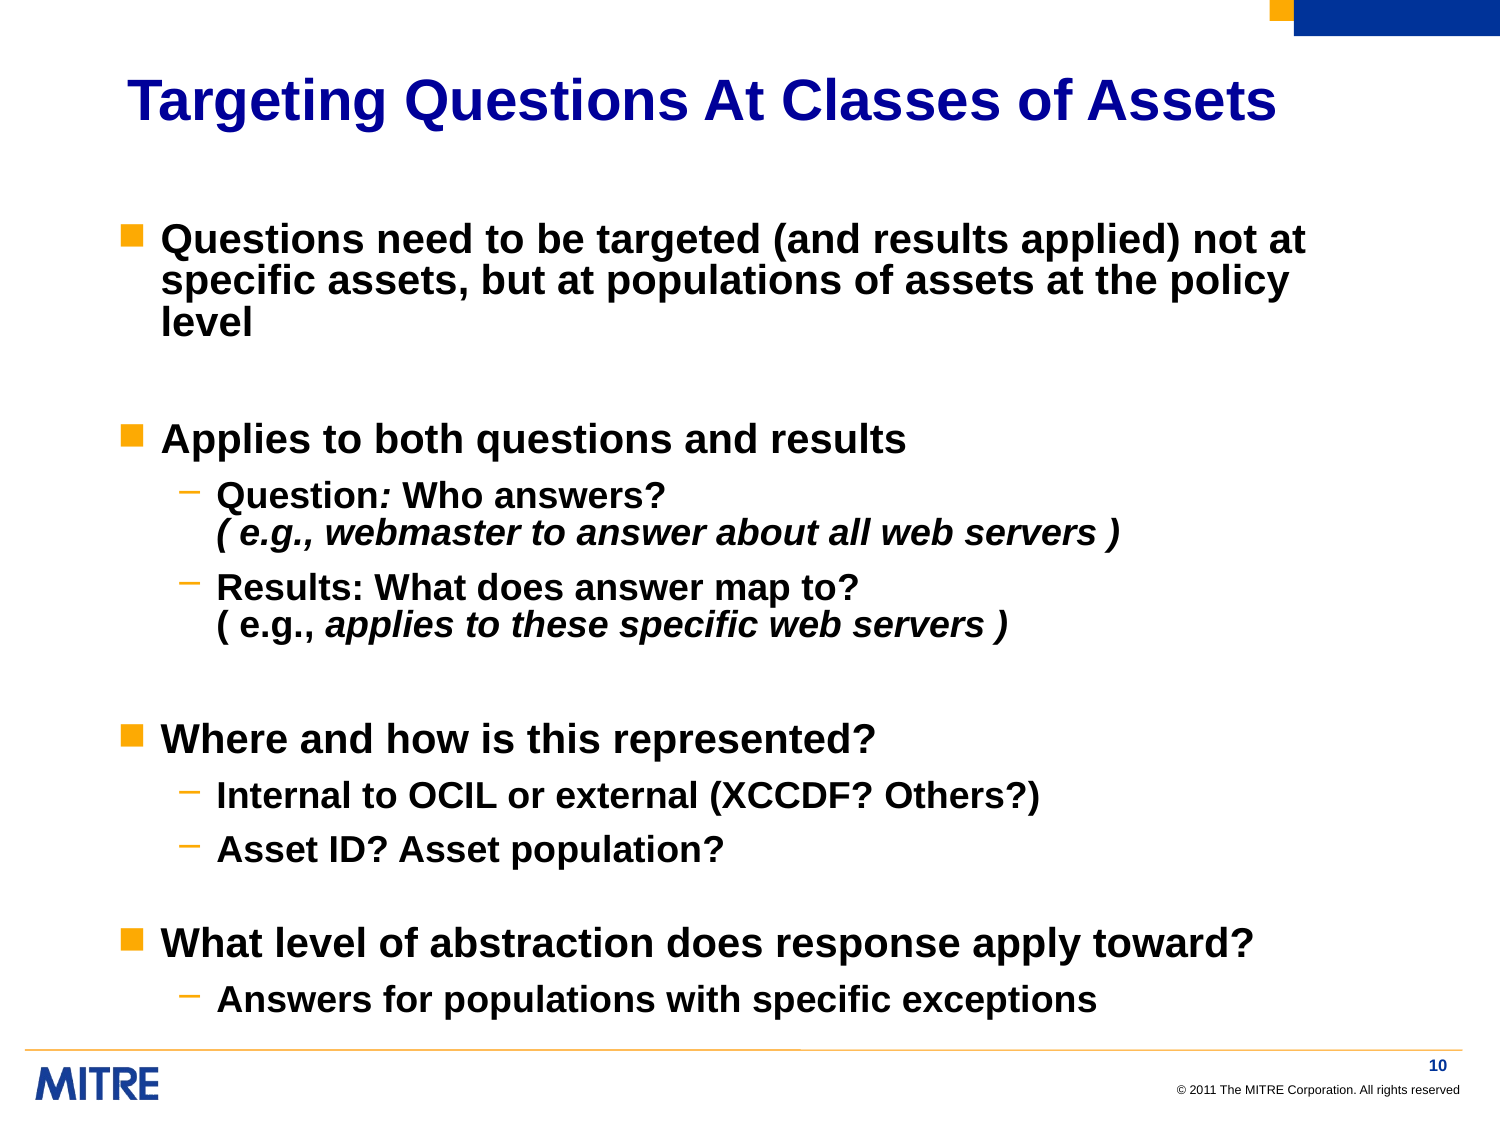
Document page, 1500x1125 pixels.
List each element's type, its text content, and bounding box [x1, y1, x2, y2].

slide_number 10 [1374, 1049, 1463, 1076]
title Targeting Questions At Classes of Assets [112, 62, 1336, 151]
list Questions need to be targeted (and results applied) not at specific assets, but at populations of assets at the policy level Applies to both questions and results Question: Who answers? ( e.g., webmaster to answer about all web servers ) Results: What does answer map to? ( e.g., applies to these specific web servers ) Where and how is this represented? Internal to OCIL or external (XCCDF? Others?) Asset ID? Asset population? What level of abstraction does response apply toward? Answers for populations with specific exceptions [108, 212, 1371, 1002]
picture [30, 1064, 163, 1106]
